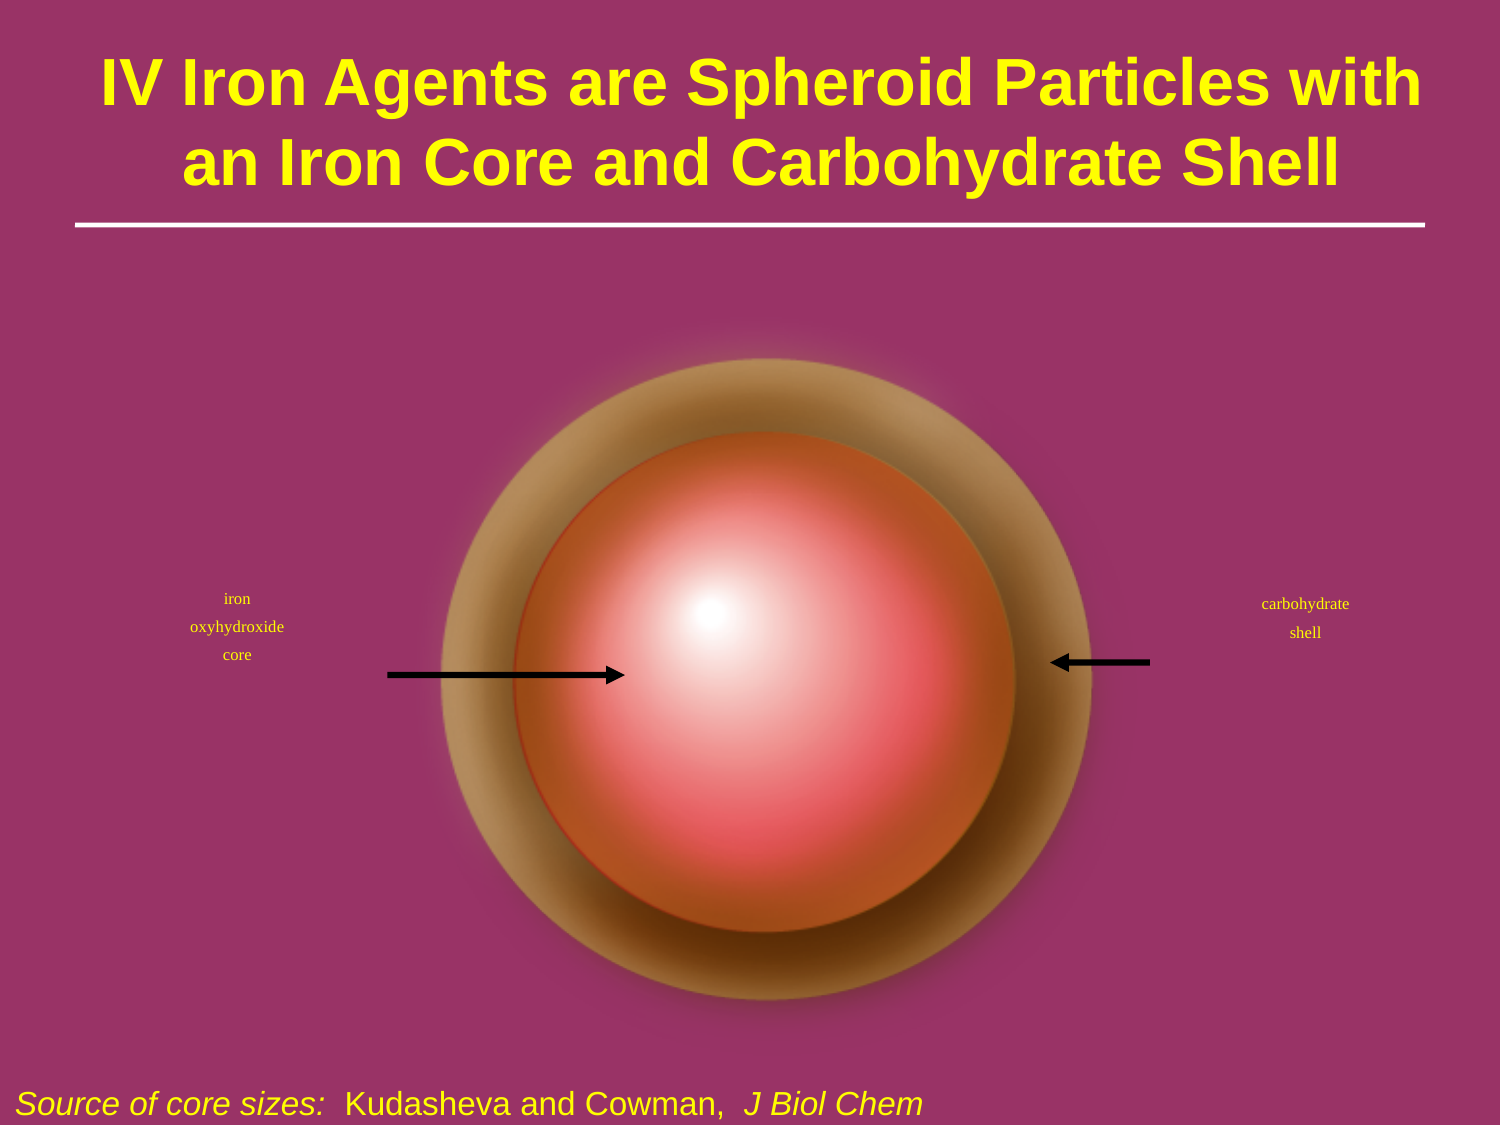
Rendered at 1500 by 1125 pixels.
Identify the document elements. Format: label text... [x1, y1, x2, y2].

text_box carbohydrate shell [1246, 585, 1365, 649]
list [399, 299, 1156, 1076]
title IV Iron Agents are Spheroid Particles with an Iron Core and Carbohydrate Shell [75, 24, 1450, 213]
text_box Source of core sizes: Kudasheva and Cowman, J Biol Chem [0, 1074, 1278, 1125]
text_box iron oxyhydroxide core [175, 580, 300, 672]
